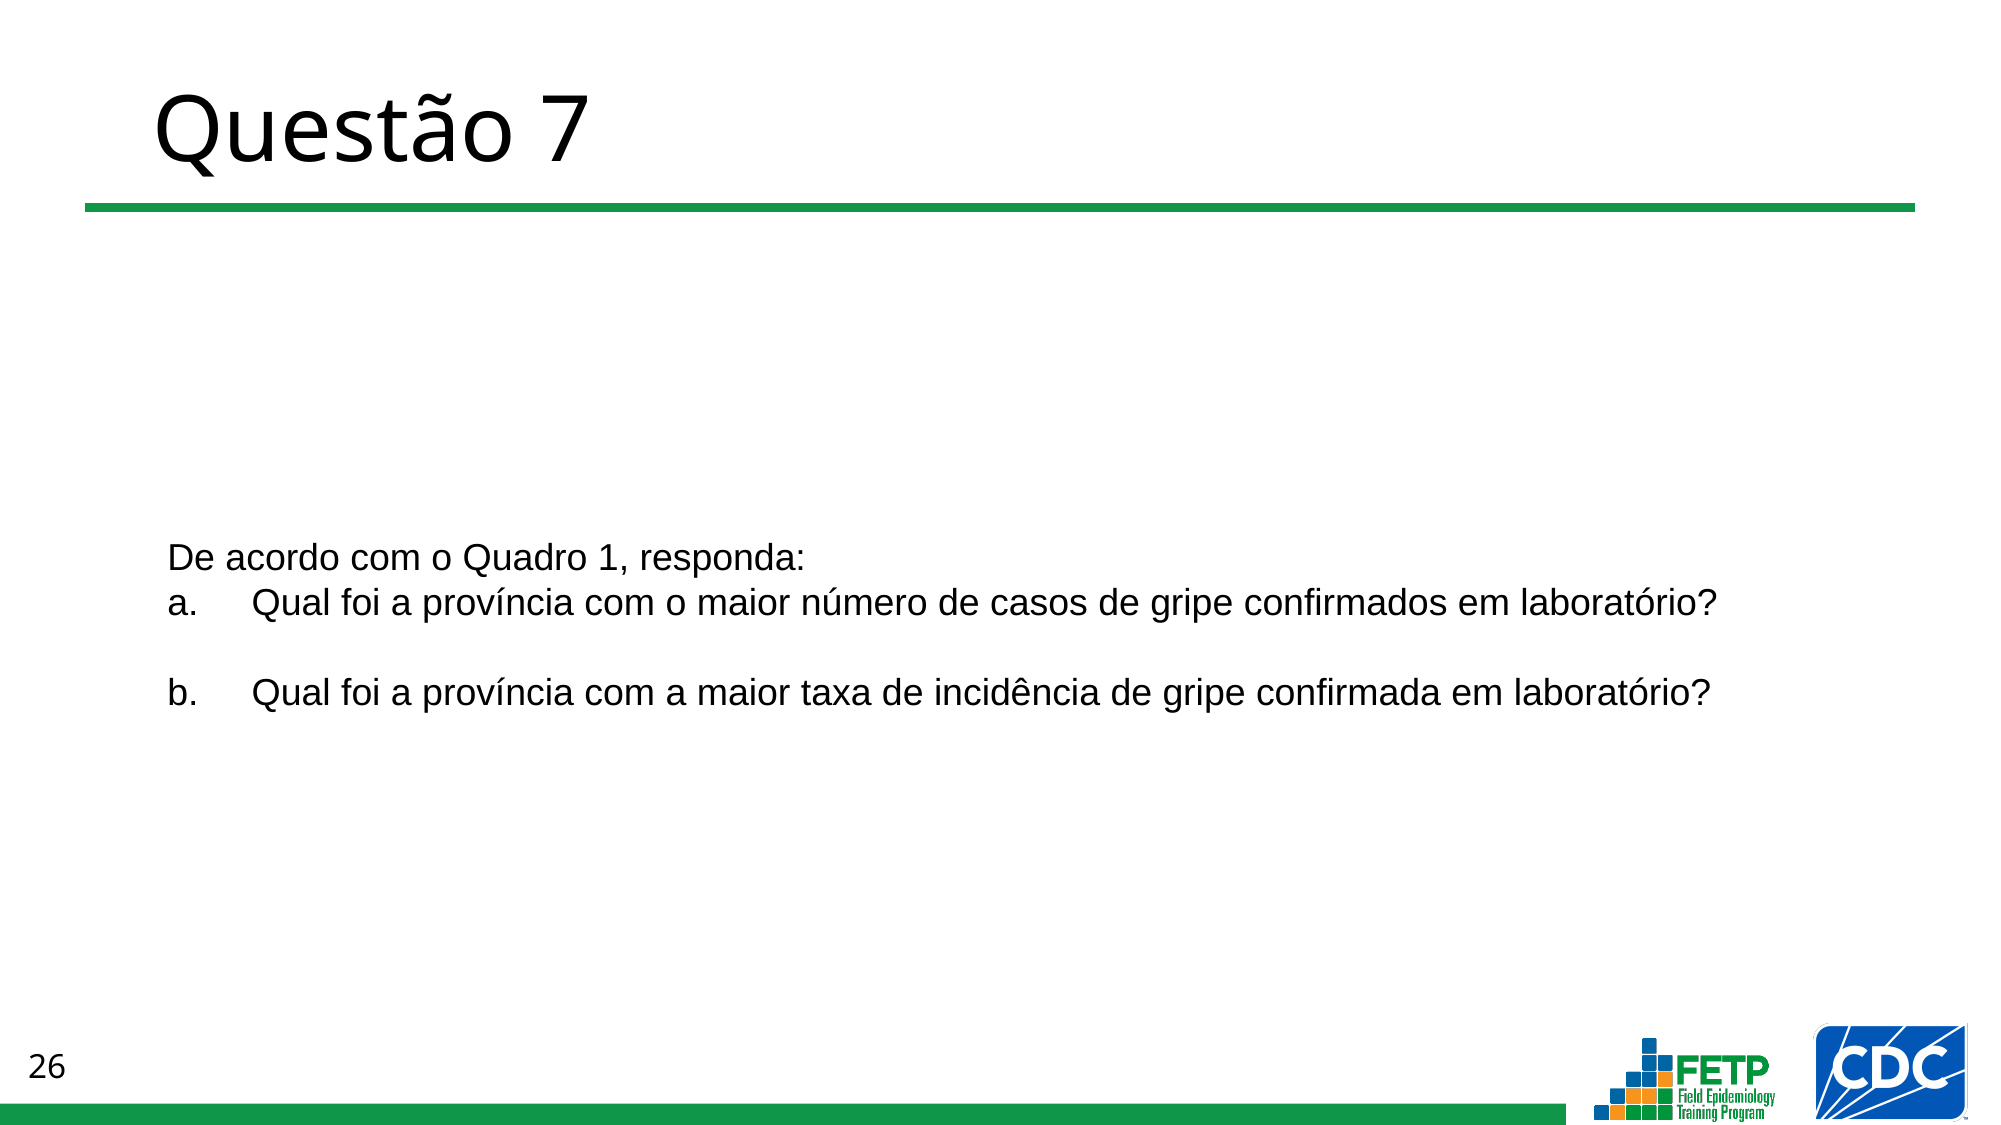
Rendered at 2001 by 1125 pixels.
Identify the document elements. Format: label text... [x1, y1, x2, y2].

title Questão 7 [137, 75, 1863, 207]
picture [1594, 1038, 1775, 1122]
list De acordo com o Quadro 1, responda: Qual foi a província com o maior número de casos de gripe confirmados em laboratório? Qual foi a província com a maior taxa de incidência de gripe confirmada em laboratório? [152, 242, 1806, 1004]
picture [1813, 1023, 1968, 1122]
